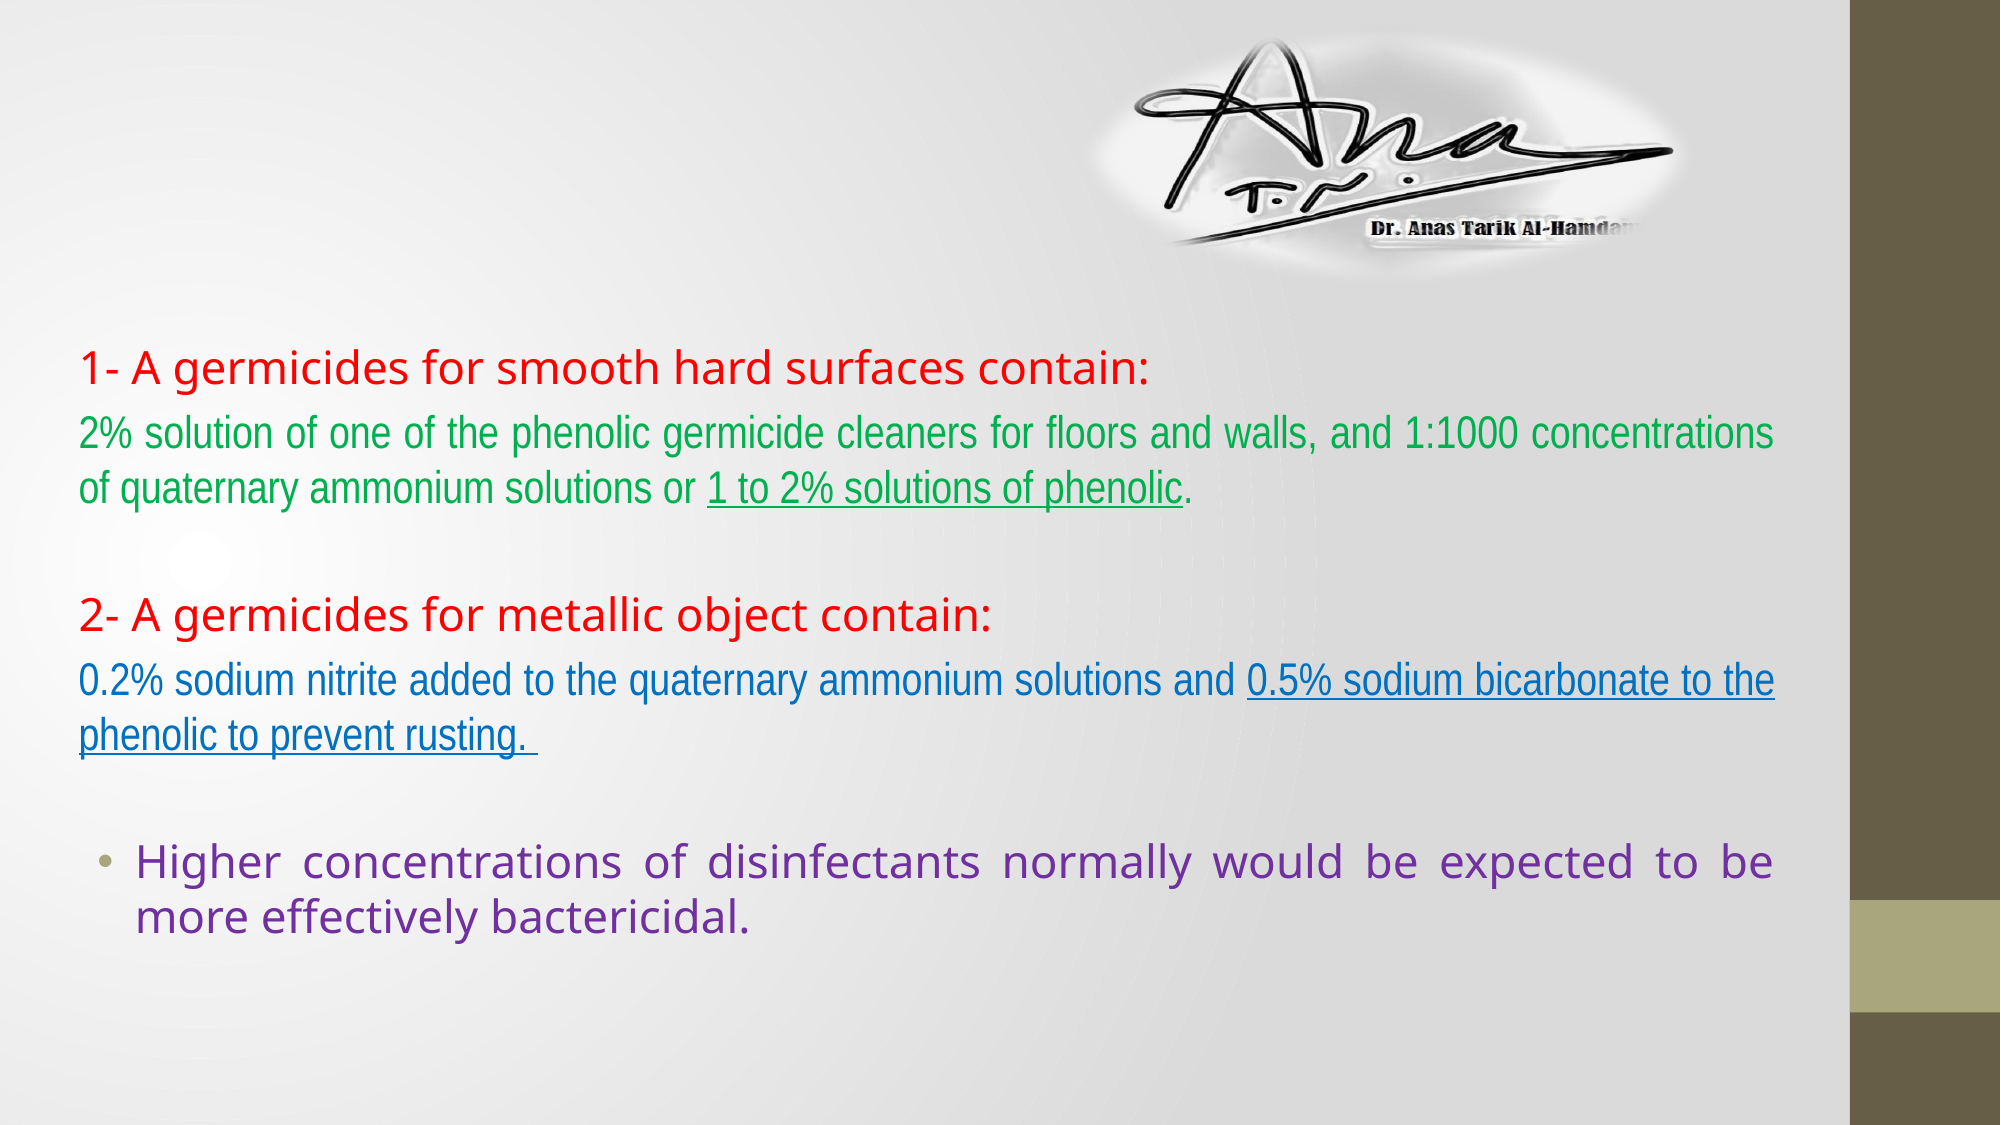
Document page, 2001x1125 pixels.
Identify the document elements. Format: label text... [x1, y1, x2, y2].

list 1- A germicides for smooth hard surfaces contain: 2% solution of one of the phenolic germicide cleaners for floors and walls, and 1:1000 concentrations of quaternary ammonium solutions or 1 to 2% solutions of phenolic. 2- A germicides for metallic object contain: 0.2% sodium nitrite added to the quaternary ammonium solutions and 0.5% sodium bicarbonate to the phenolic to prevent rusting. Higher concentrations of disinfectants normally would be expected to be more effectively bactericidal. [63, 331, 1791, 1083]
picture [1074, 24, 1701, 288]
